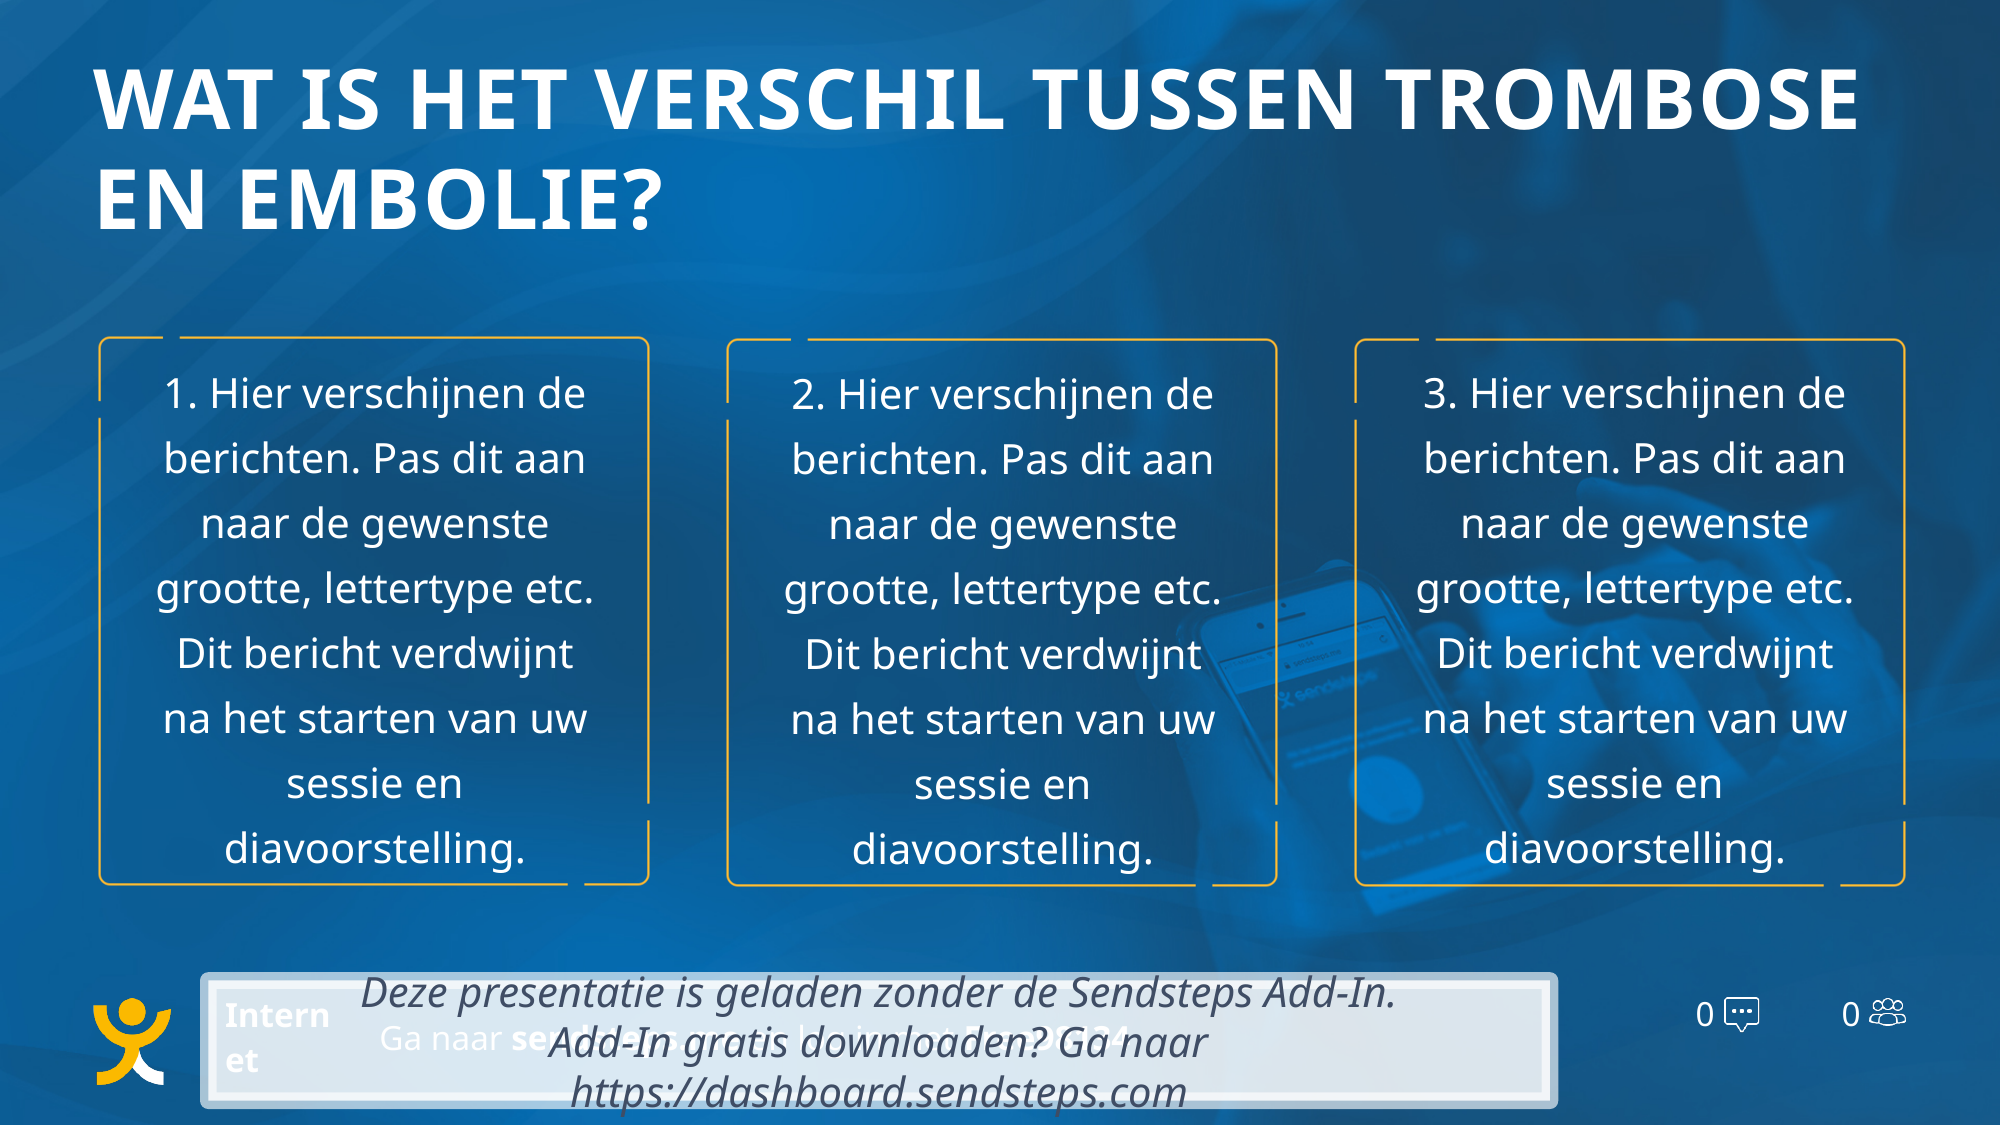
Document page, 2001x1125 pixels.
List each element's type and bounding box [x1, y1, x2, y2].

picture [0, 0, 2000, 1125]
text_box [1621, 989, 1761, 1036]
text_box [1767, 989, 1907, 1036]
